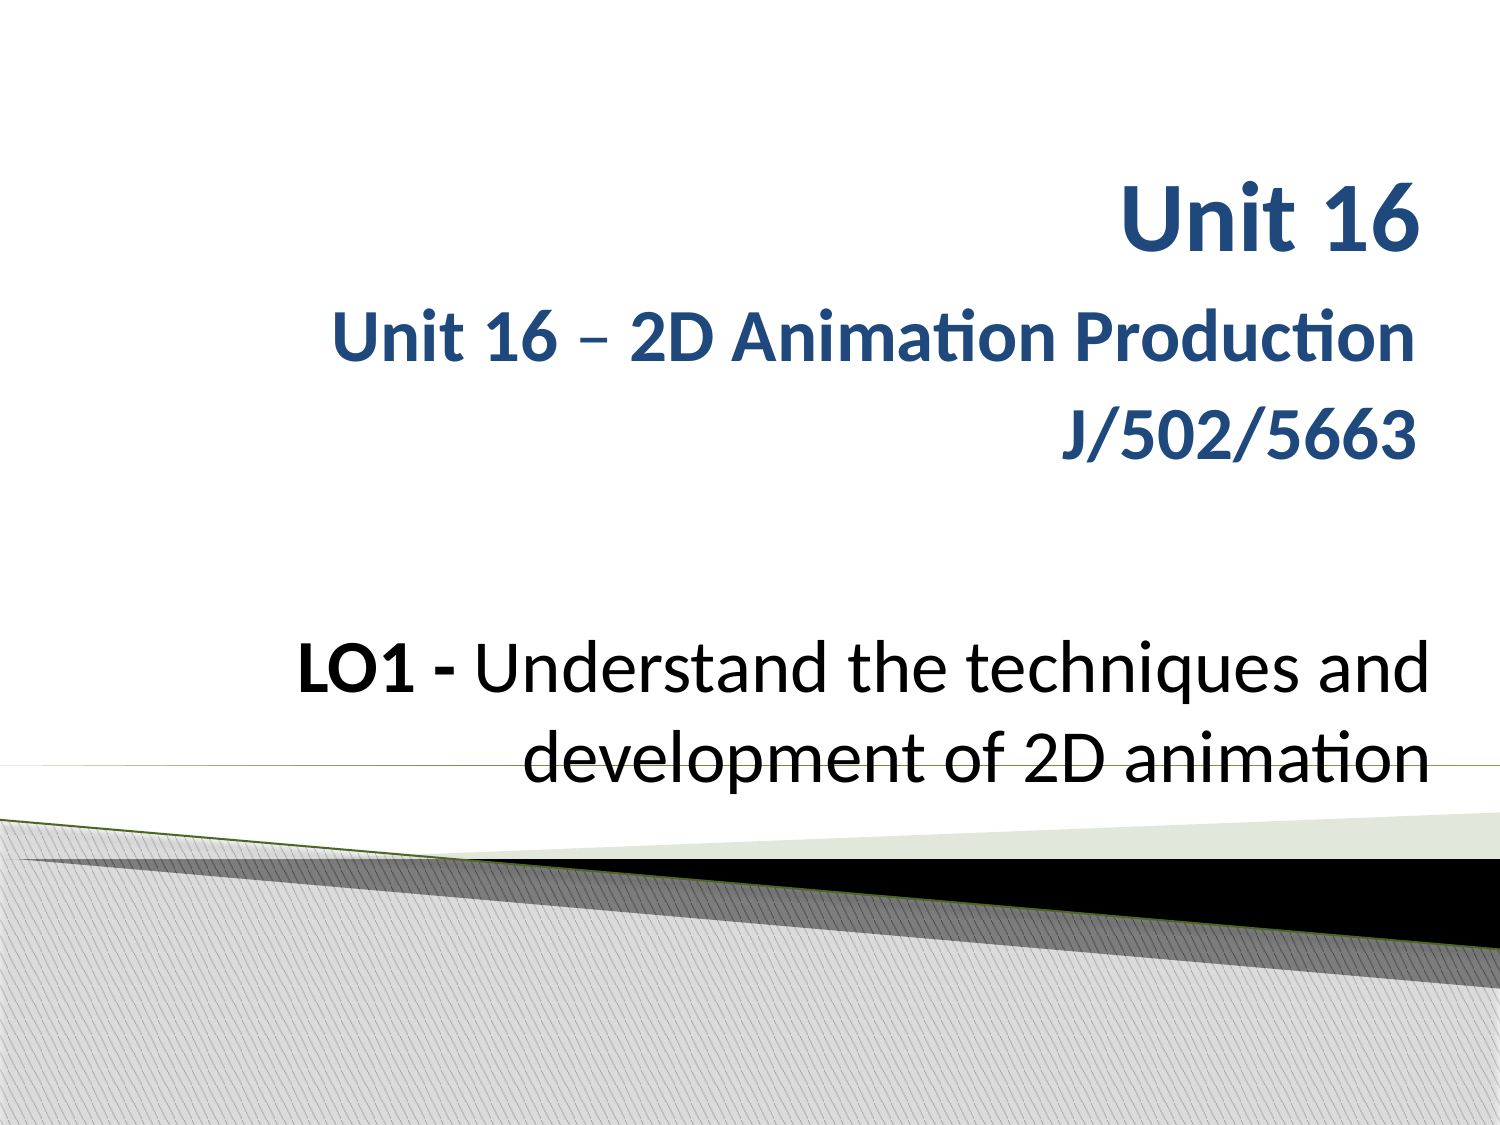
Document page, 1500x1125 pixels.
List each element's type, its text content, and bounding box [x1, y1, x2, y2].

subtitle Unit 16 – 2D Animation Production J/502/5663 [177, 278, 1453, 529]
text_box LO1 - Understand the techniques and development of 2D animation [282, 609, 1465, 805]
title Unit 16 [161, 78, 1437, 279]
picture [5, 859, 1500, 989]
